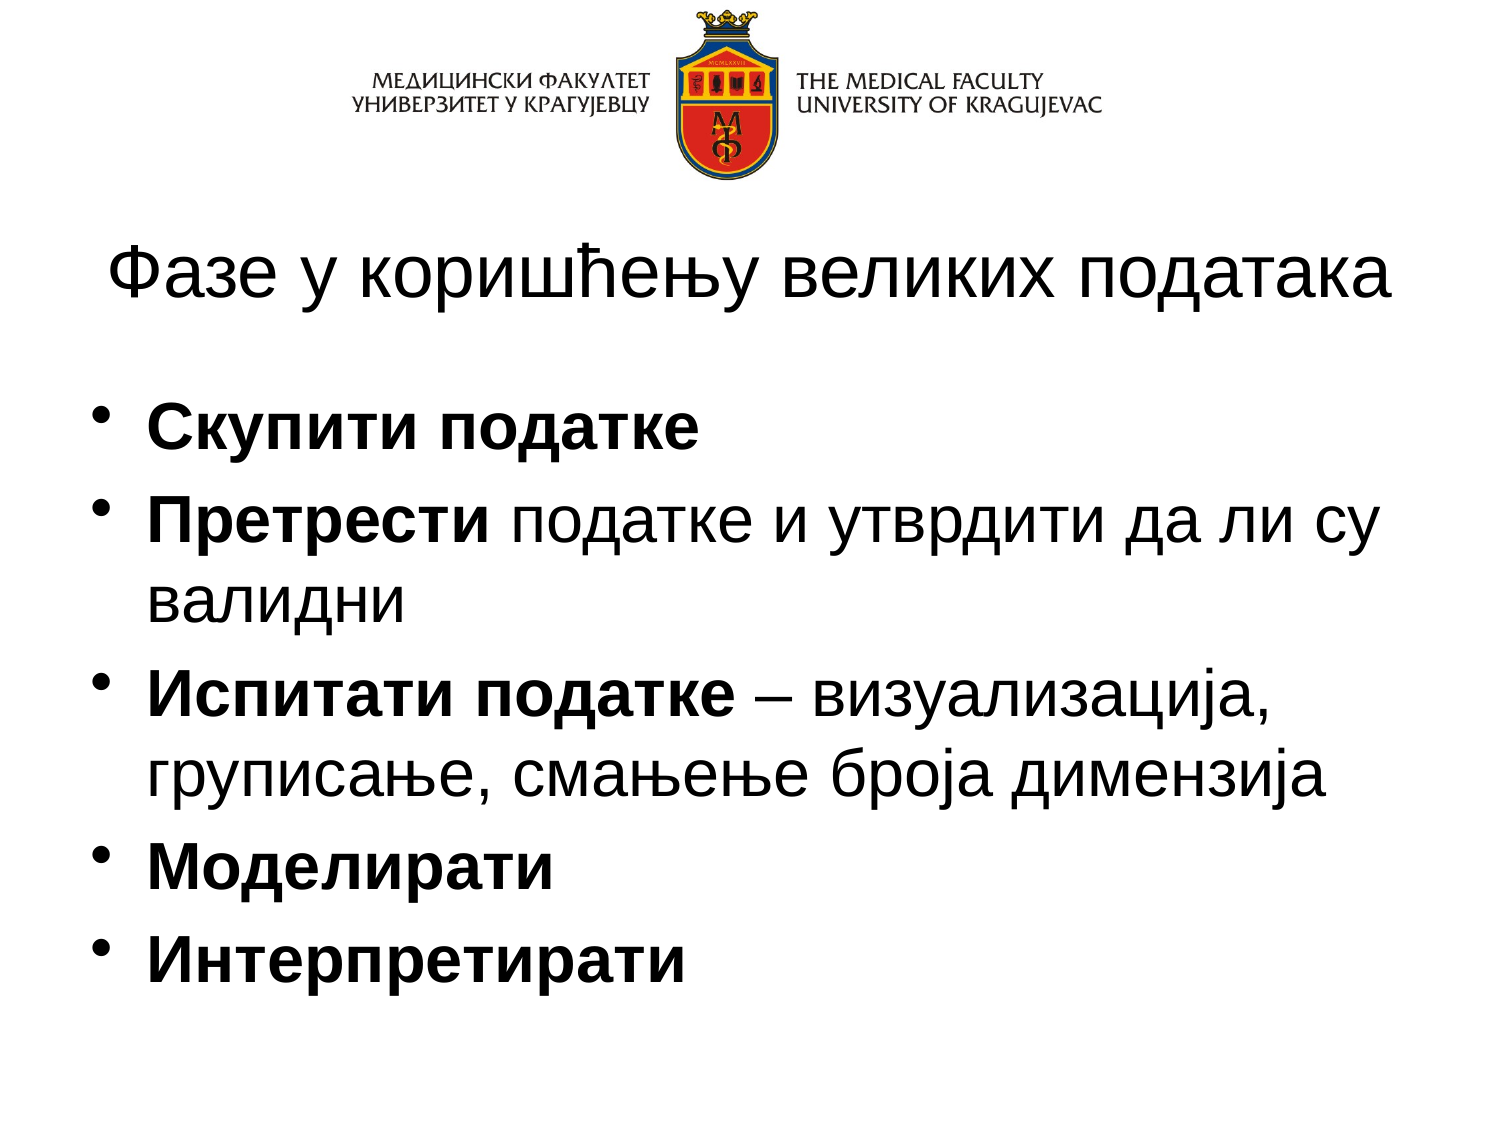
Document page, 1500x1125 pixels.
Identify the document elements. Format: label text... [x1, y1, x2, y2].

title Фазе у коришћењу великих података [74, 173, 1426, 362]
picture [328, 0, 1125, 173]
list Скупити податке Претрести податке и утврдити да ли су валидни Испитати податке – визуализација, груписање, смањење броја димензија Моделирати Интерпретирати [74, 374, 1426, 1118]
